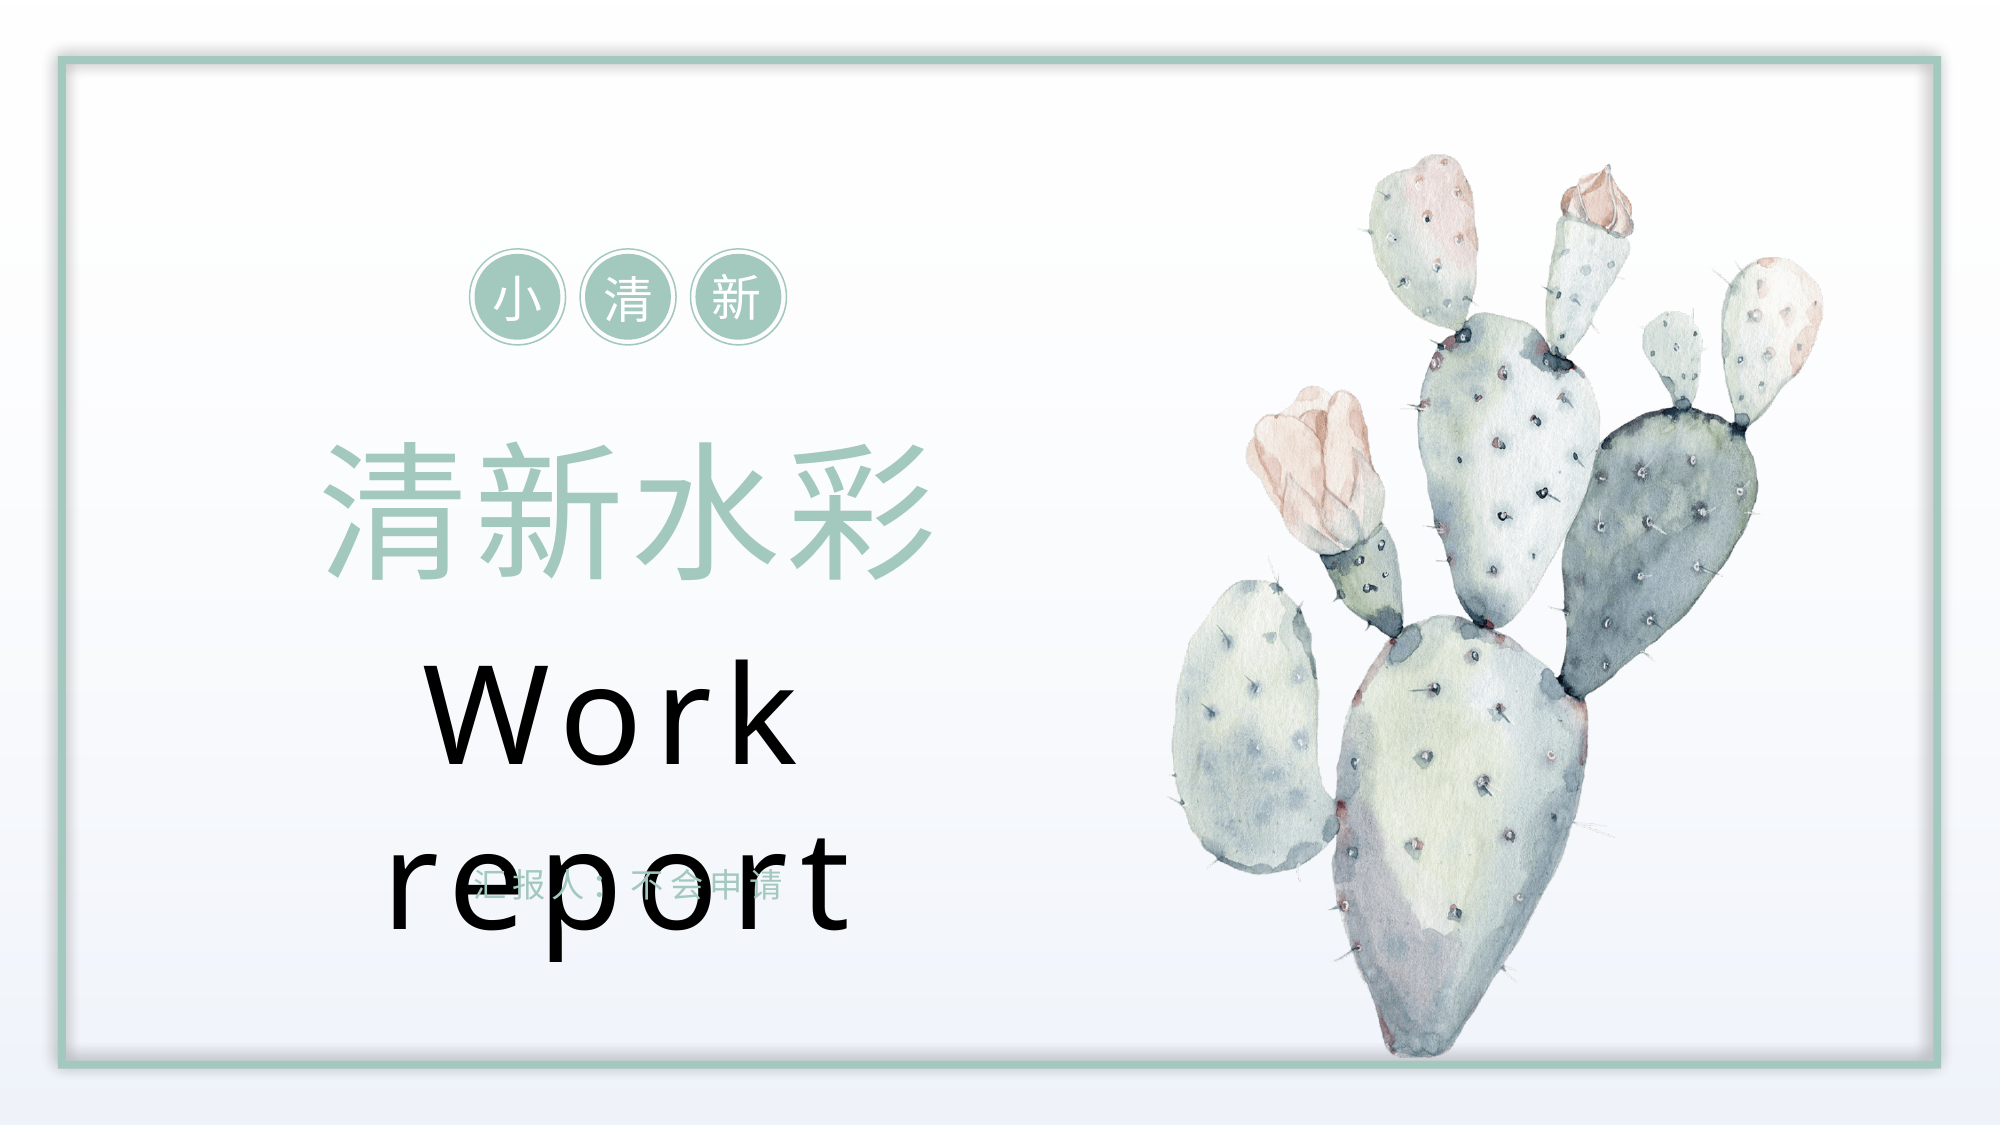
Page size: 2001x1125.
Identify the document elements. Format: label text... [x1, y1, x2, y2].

text_box 汇报人：不会申请 [439, 856, 817, 912]
text_box 清新水彩 [172, 411, 1083, 607]
picture [1165, 148, 1827, 1058]
text_box Work report [139, 619, 1019, 964]
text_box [468, 248, 788, 346]
